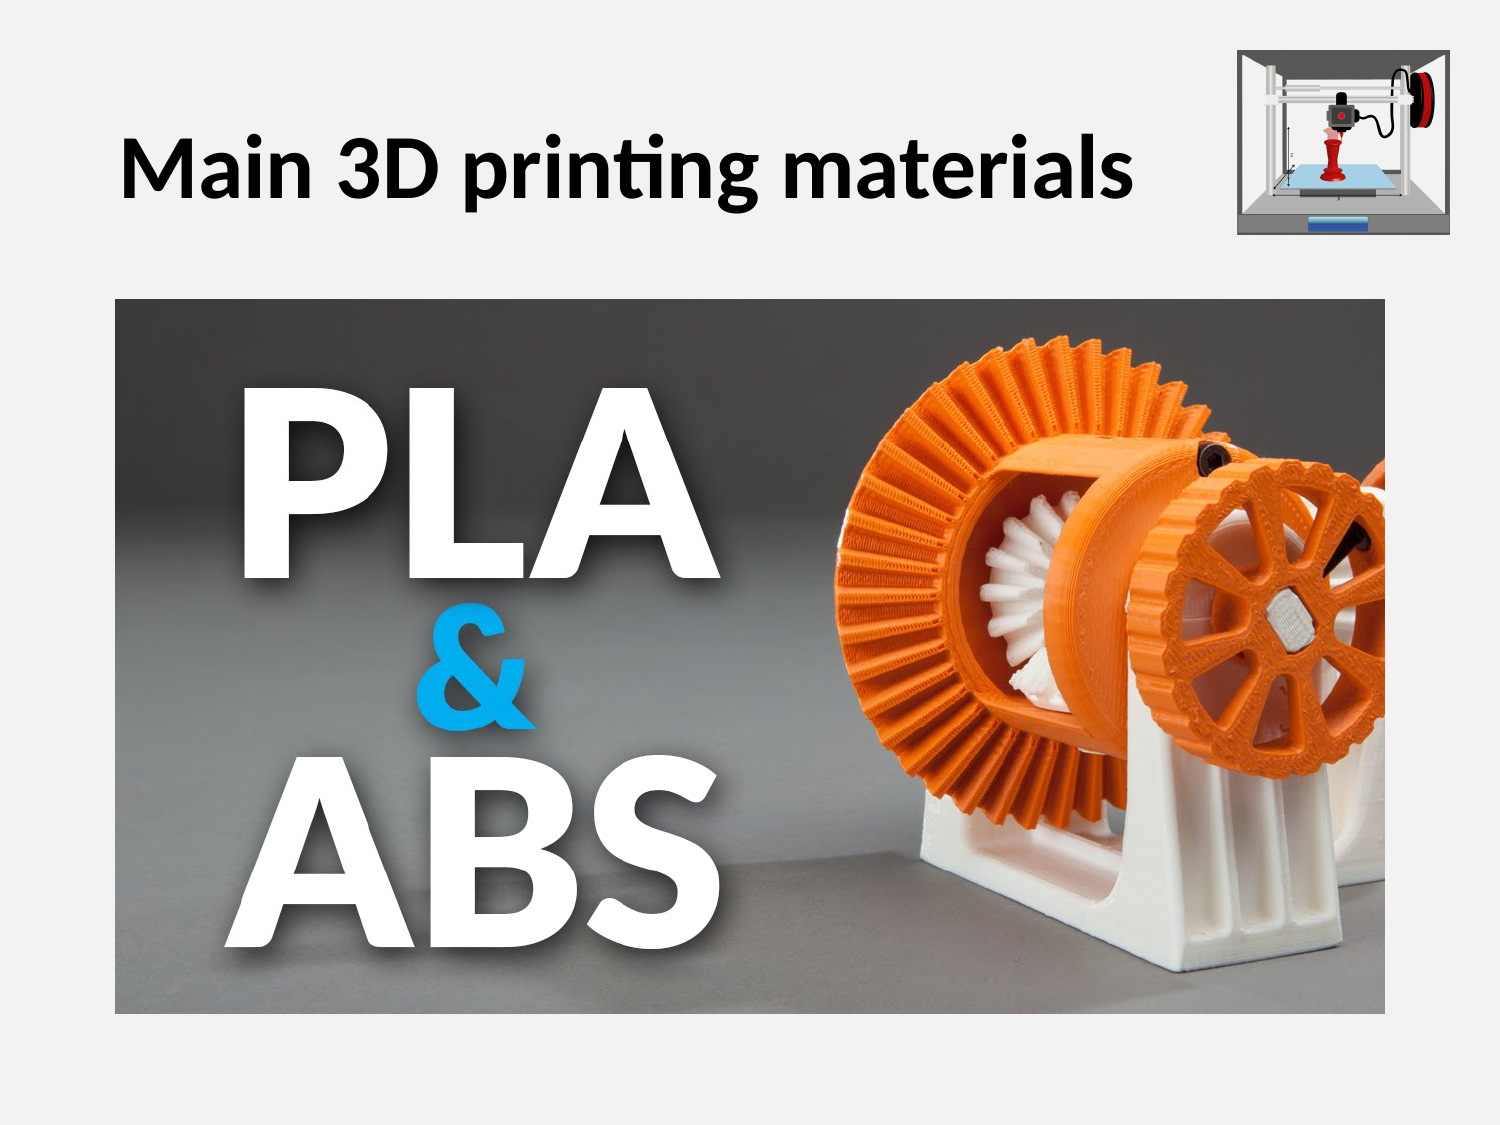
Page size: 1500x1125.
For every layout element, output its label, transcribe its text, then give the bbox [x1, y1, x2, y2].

title Main 3D printing materials [103, 59, 1397, 278]
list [115, 299, 1385, 1014]
picture [1237, 50, 1450, 235]
